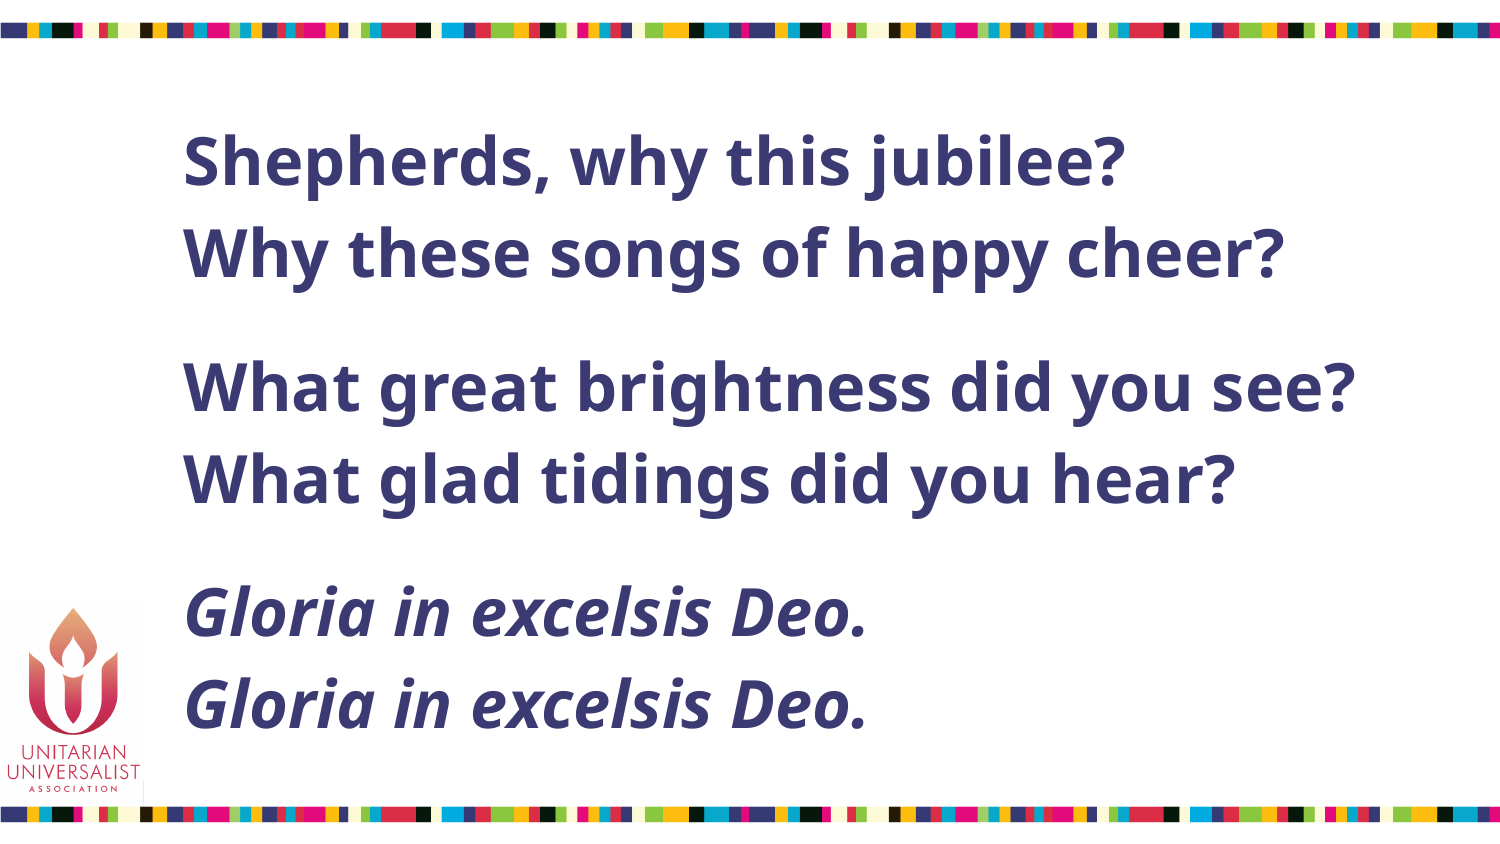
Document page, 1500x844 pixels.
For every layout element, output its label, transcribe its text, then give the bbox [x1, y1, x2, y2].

text_box Shepherds, why this jubilee? Why these songs of happy cheer? What great brightness did you see? What glad tidings did you hear? Gloria in excelsis Deo. Gloria in excelsis Deo. [168, 91, 1421, 757]
picture [0, 600, 1500, 824]
picture [0, 22, 1500, 40]
